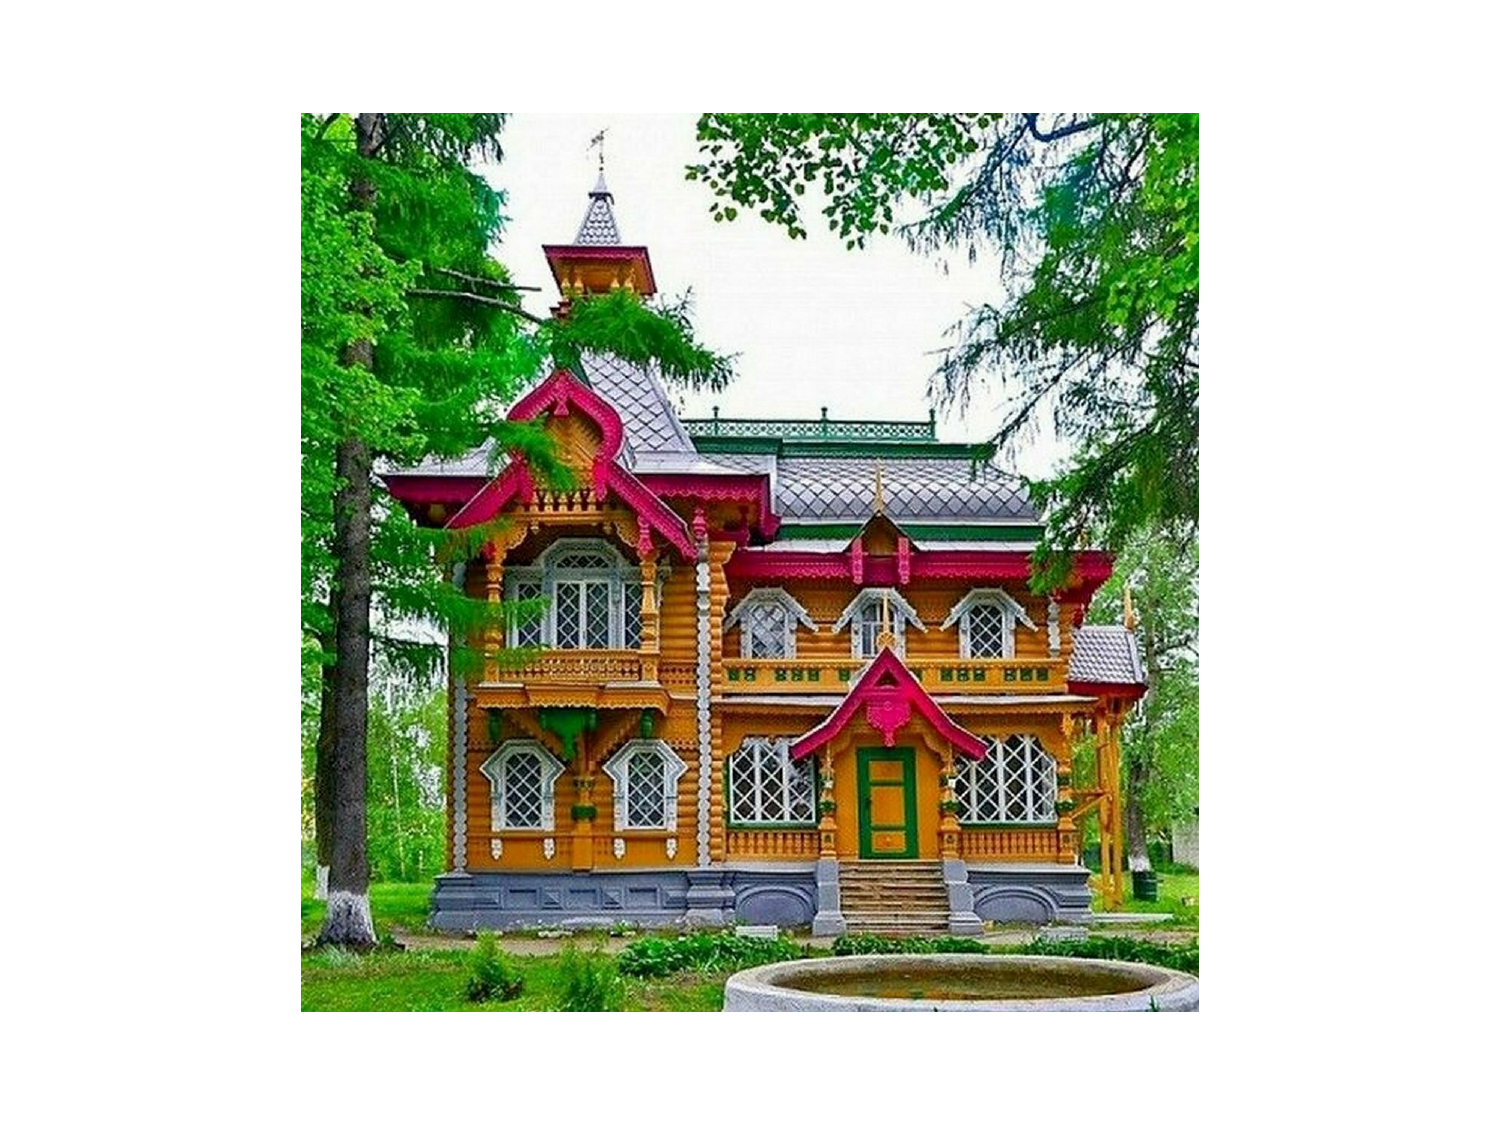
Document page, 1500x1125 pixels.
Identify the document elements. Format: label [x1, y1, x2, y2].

picture [300, 113, 1200, 1012]
